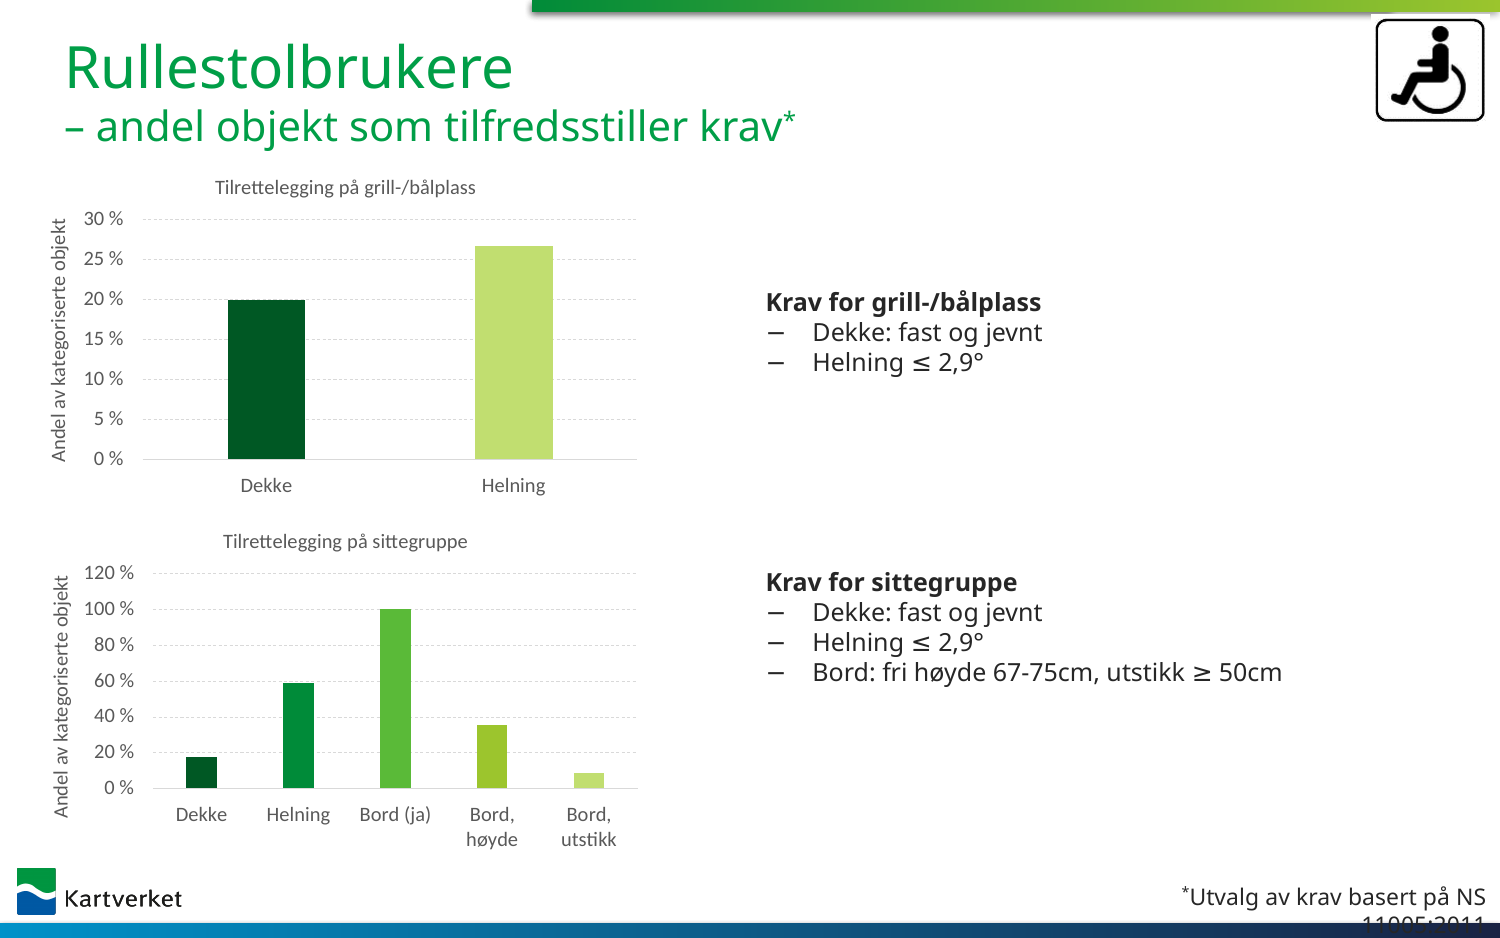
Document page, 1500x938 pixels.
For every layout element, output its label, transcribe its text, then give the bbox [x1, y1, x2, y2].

text_box Krav for sittegruppe Dekke: fast og jevnt Helning ≤ 2,9° Bord: fri høyde 67-75cm, utstikk ≥ 50cm [750, 559, 1500, 694]
picture [1371, 13, 1491, 127]
picture [41, 520, 650, 859]
text_box *Utvalg av krav basert på NS 11005:2011 [1068, 873, 1500, 938]
text_box Krav for grill-/bålplass Dekke: fast og jevnt Helning ≤ 2,9° [750, 279, 1452, 384]
picture [41, 166, 650, 505]
text_box Rullestolbrukere – andel objekt som tilfredsstiller krav* [49, 14, 1431, 158]
